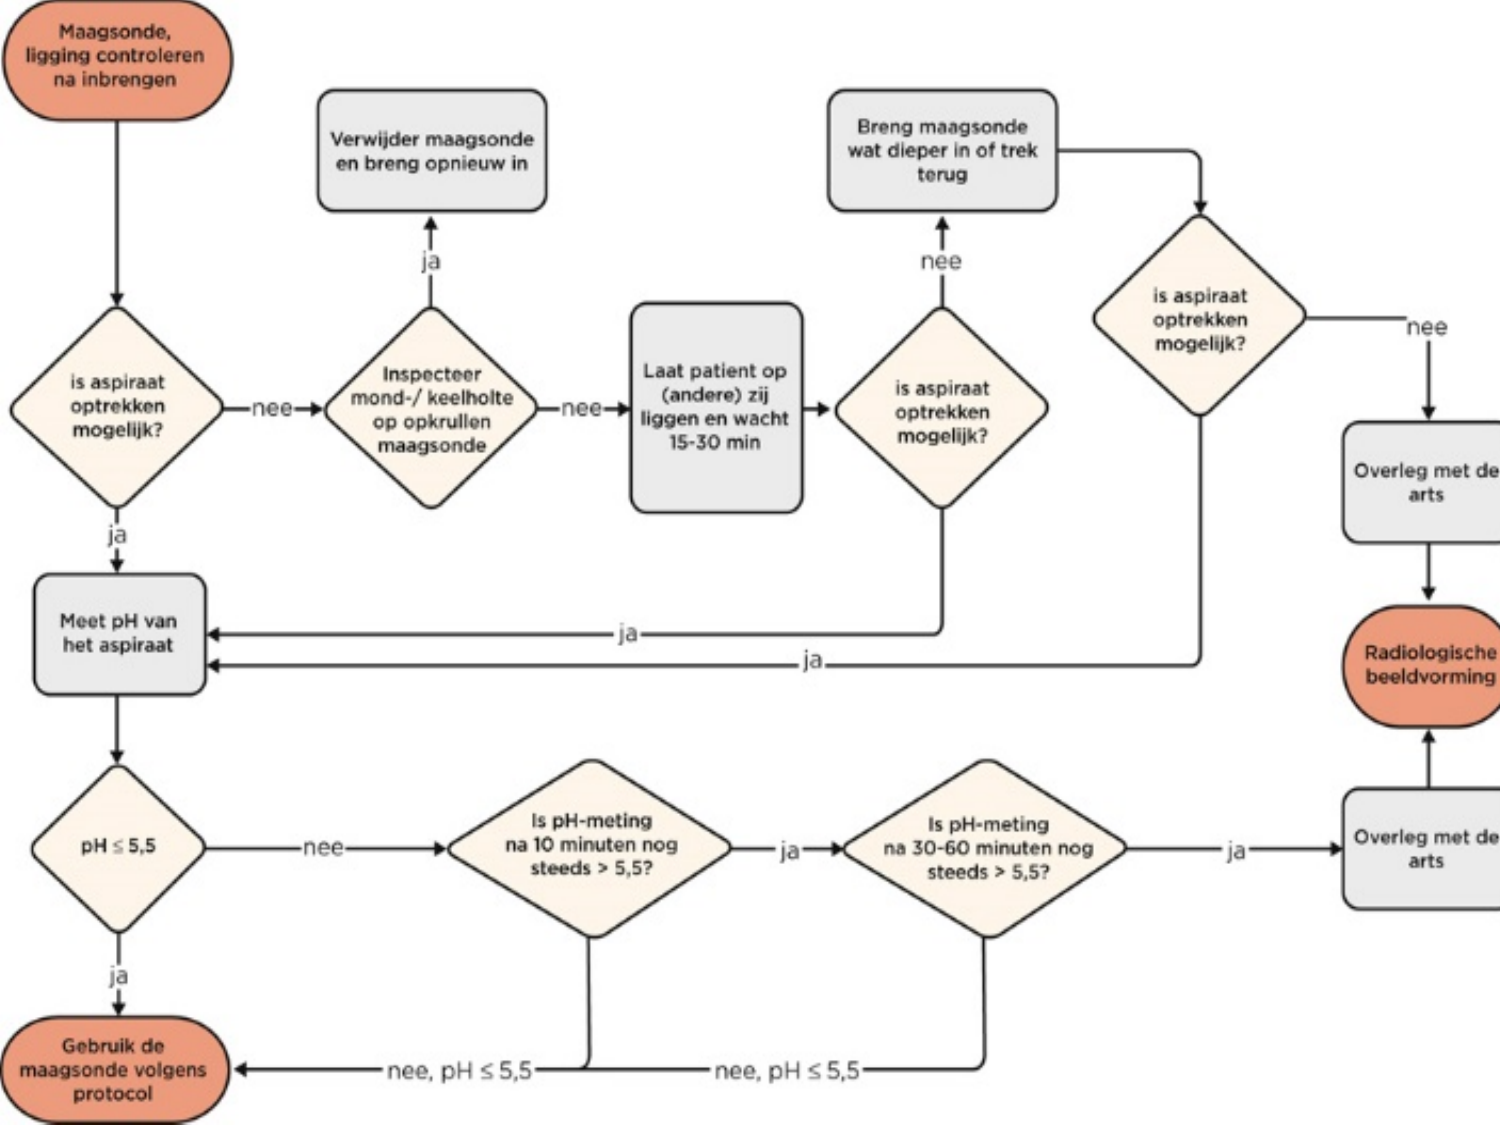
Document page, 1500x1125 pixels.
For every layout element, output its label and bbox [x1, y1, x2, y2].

list [0, 0, 1500, 1125]
